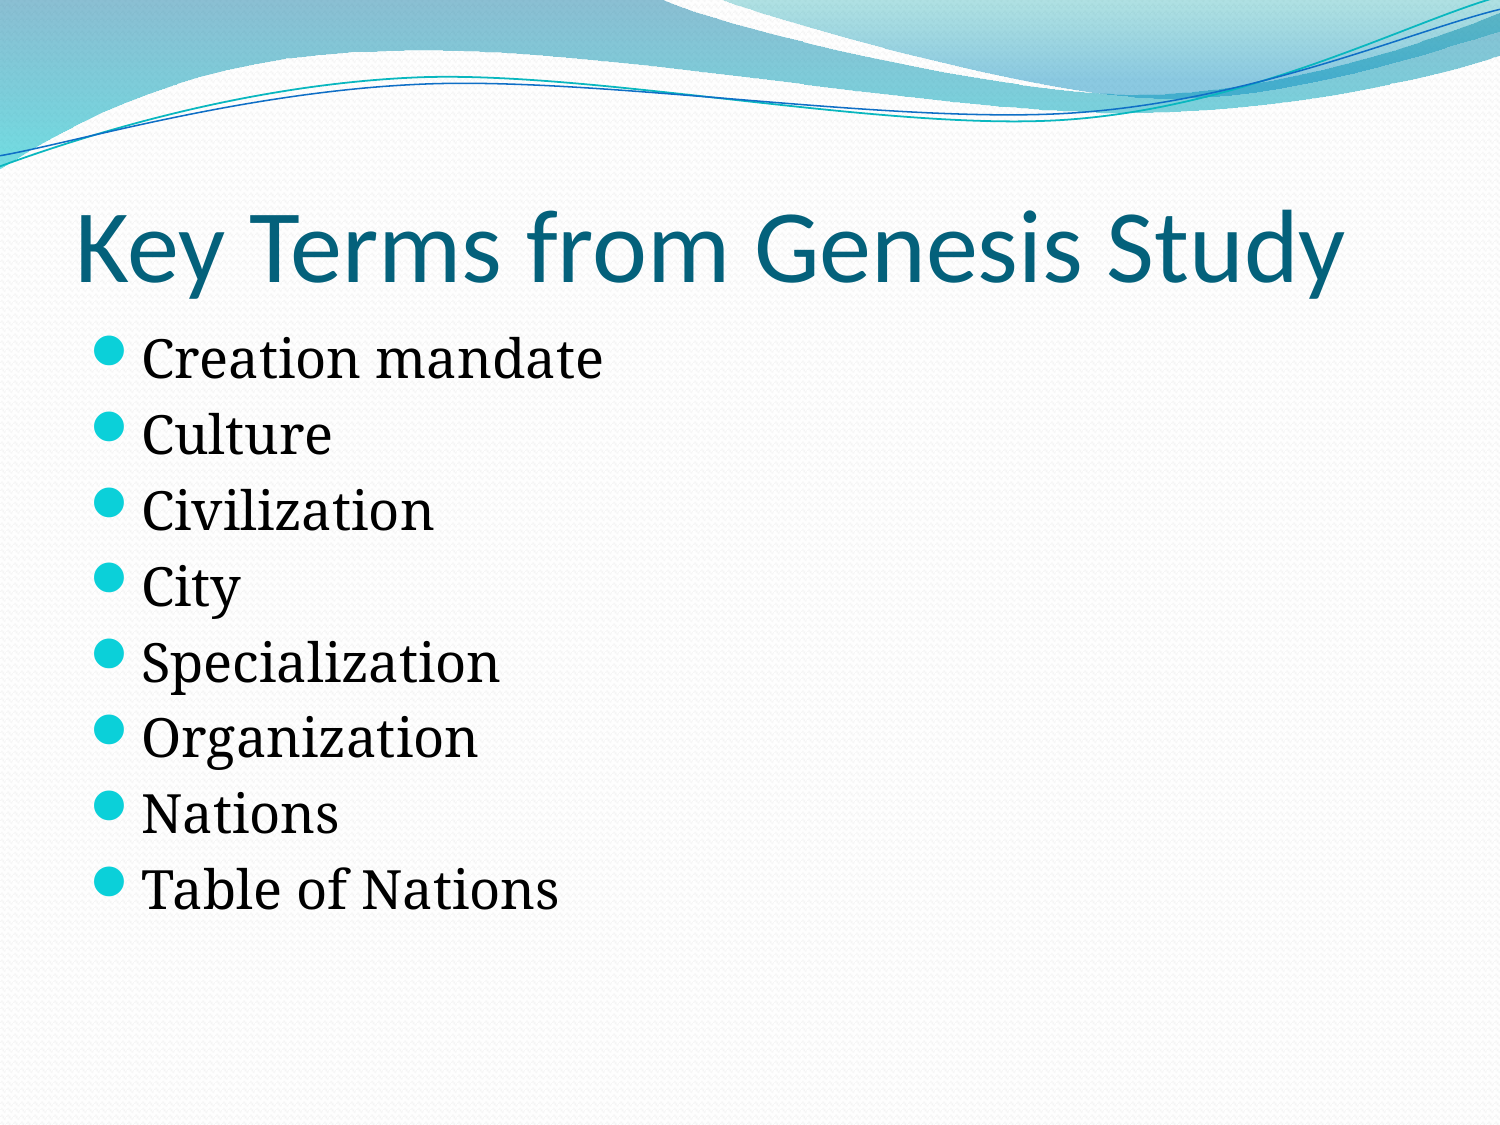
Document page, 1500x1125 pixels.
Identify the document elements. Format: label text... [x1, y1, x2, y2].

list Creation mandate Culture Civilization City Specialization Organization Nations Table of Nations [75, 317, 1425, 1038]
title Key Terms from Genesis Study [75, 115, 1425, 303]
